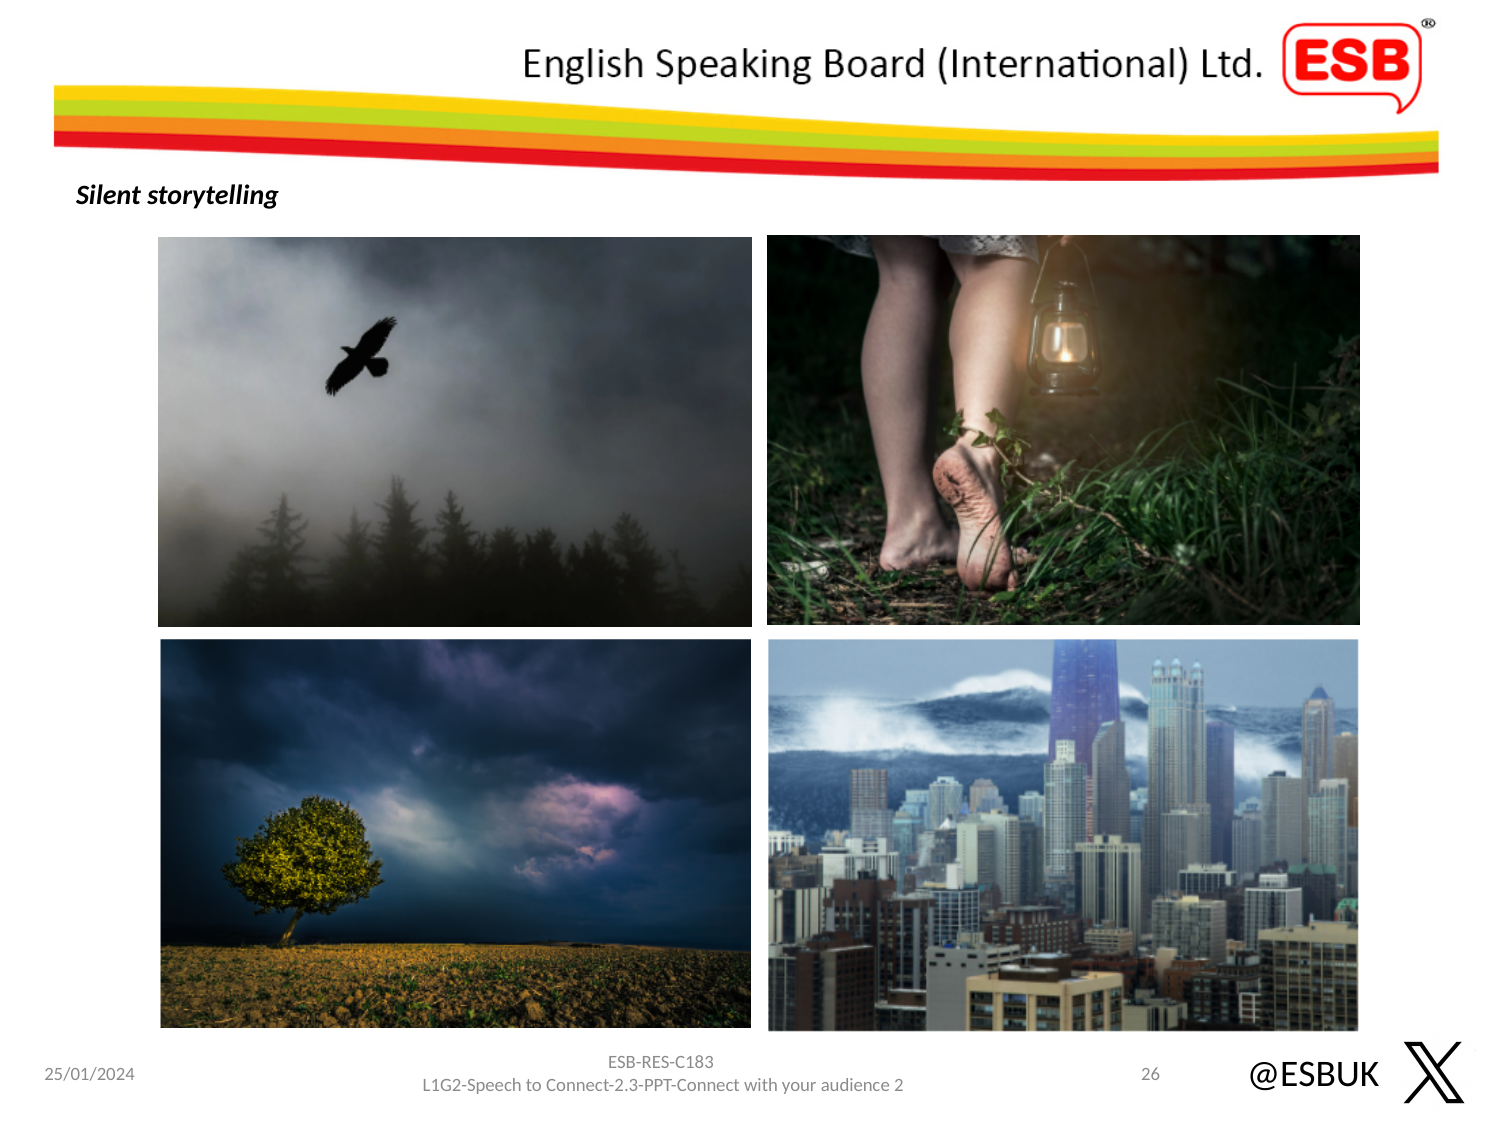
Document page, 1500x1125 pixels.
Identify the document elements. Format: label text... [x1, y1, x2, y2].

picture [1395, 1029, 1476, 1116]
picture [0, 0, 1500, 189]
picture [767, 638, 1360, 1033]
slide_number 26 [930, 1042, 1176, 1103]
footer ESB-RES-C183 L1G2-Speech to Connect-2.3-PPT-Connect with your audience 2 [395, 1042, 930, 1103]
picture [158, 638, 751, 1028]
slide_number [29, 1042, 367, 1103]
picture [767, 235, 1360, 625]
picture [158, 237, 752, 628]
title Silent storytelling [61, 172, 1355, 219]
